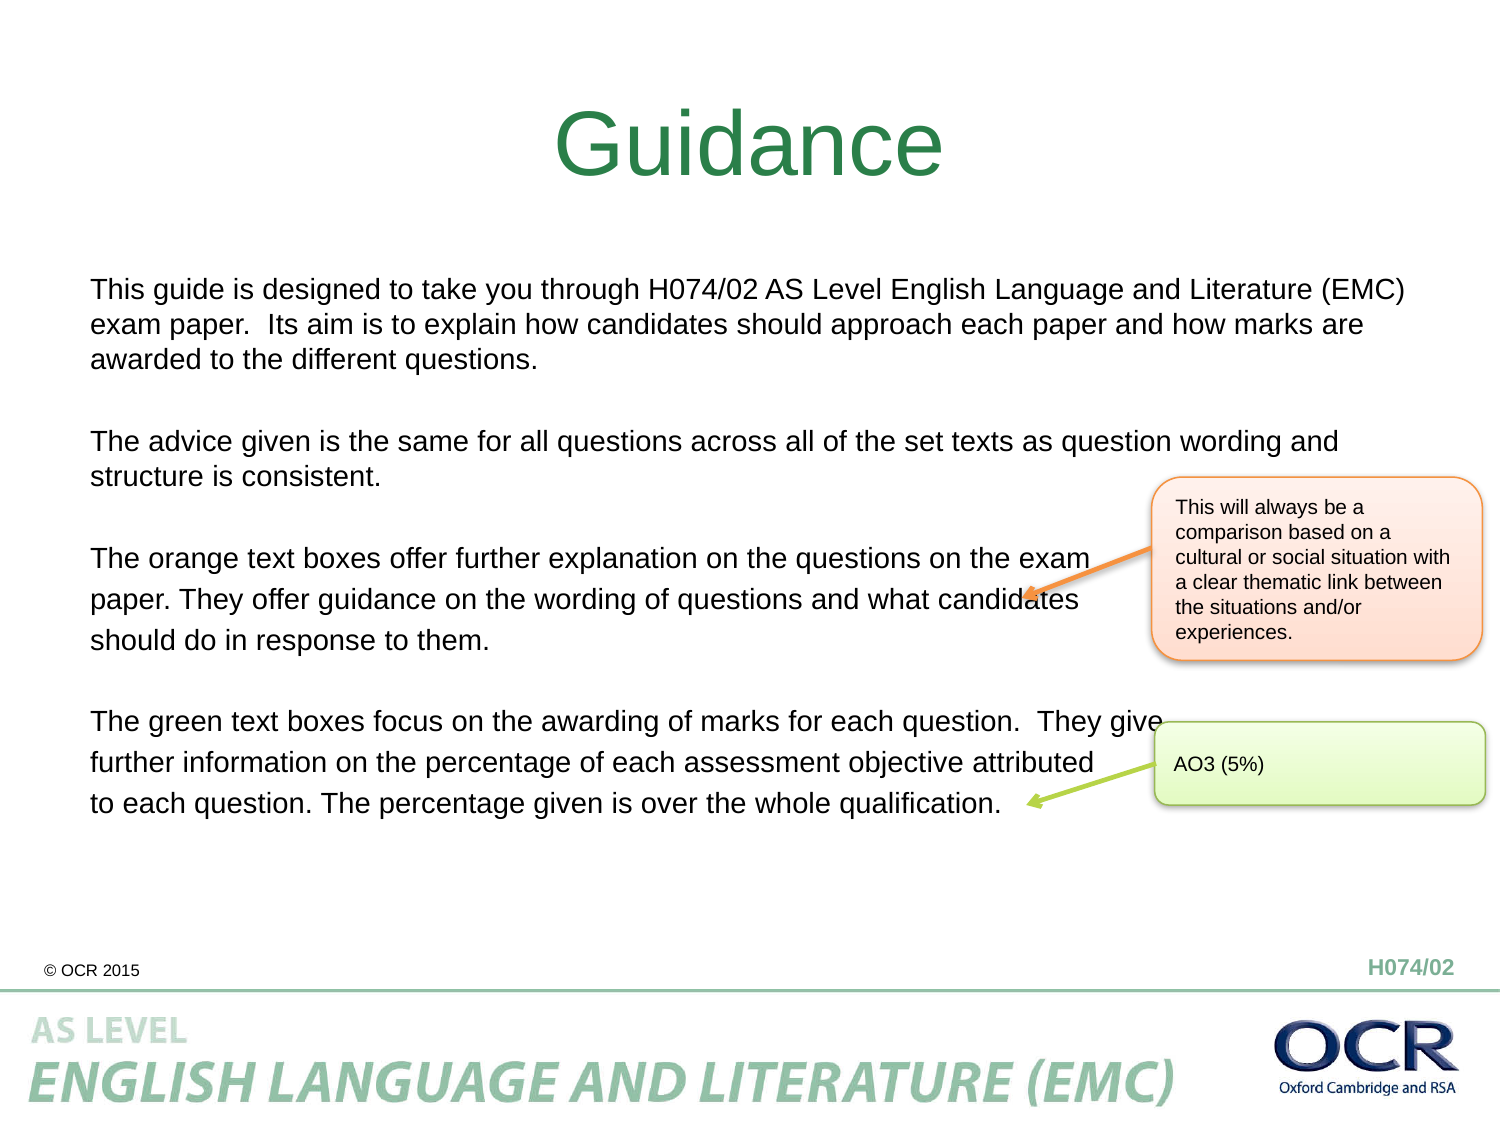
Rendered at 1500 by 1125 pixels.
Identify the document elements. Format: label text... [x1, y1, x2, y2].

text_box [1025, 763, 1157, 806]
text_box AO3 (5%) [1153, 721, 1487, 806]
picture [0, 989, 1500, 1125]
list This guide is designed to take you through H074/02 AS Level English Language and Literature (EMC) exam paper. Its aim is to explain how candidates should approach each paper and how marks are awarded to the different questions. The advice given is the same for all questions across all of the set texts as question wording and structure is consistent. The orange text boxes offer further explanation on the questions on the exam paper. They offer guidance on the wording of questions and what candidates should do in response to them. The green text boxes focus on the awarding of marks for each question. They give further information on the percentage of each assessment objective attributed to each question. The percentage given is over the whole qualification. [75, 262, 1425, 965]
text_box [1021, 547, 1152, 599]
title Guidance [75, 45, 1425, 233]
text_box This will always be a comparison based on a cultural or social situation with a clear thematic link between the situations and/or experiences. [1150, 476, 1484, 662]
